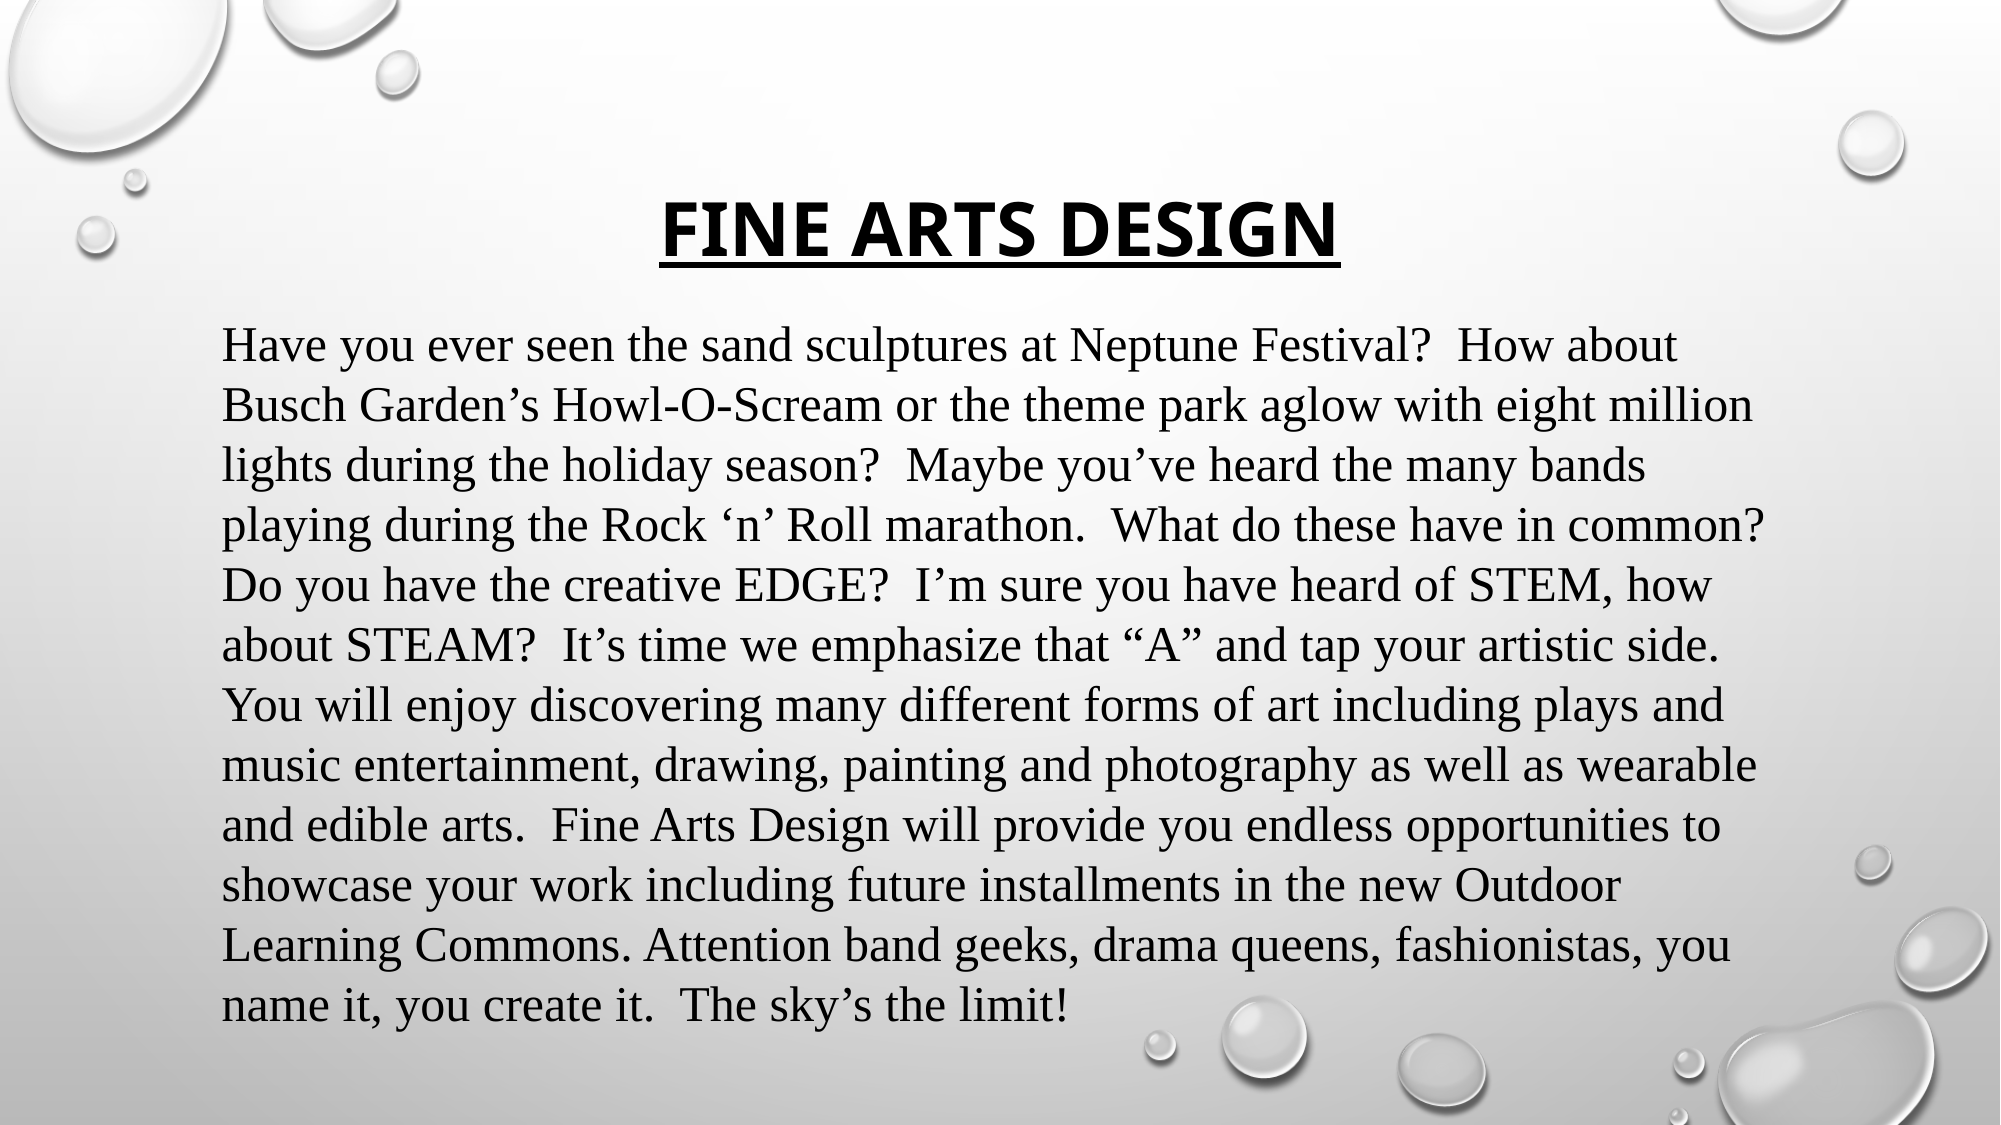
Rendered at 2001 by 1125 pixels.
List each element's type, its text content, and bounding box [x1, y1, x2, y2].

picture [0, 0, 2000, 1125]
text_box Have you ever seen the sand sculptures at Neptune Festival? How about Busch Garden’s Howl-O-Scream or the theme park aglow with eight million lights during the holiday season? Maybe you’ve heard the many bands playing during the Rock ‘n’ Roll marathon. What do these have in common? Do you have the creative EDGE? I’m sure you have heard of STEM, how about STEAM? It’s time we emphasize that “A” and tap your artistic side. You will enjoy discovering many different forms of art including plays and music entertainment, drawing, painting and photography as well as wearable and edible arts. Fine Arts Design will provide you endless opportunities to showcase your work including future installments in the new Outdoor Learning Commons. Attention band geeks, drama queens, fashionistas, you name it, you create it. The sky’s the limit! [206, 214, 1813, 1039]
title FINE ARTS DESIGN [149, 101, 1851, 364]
